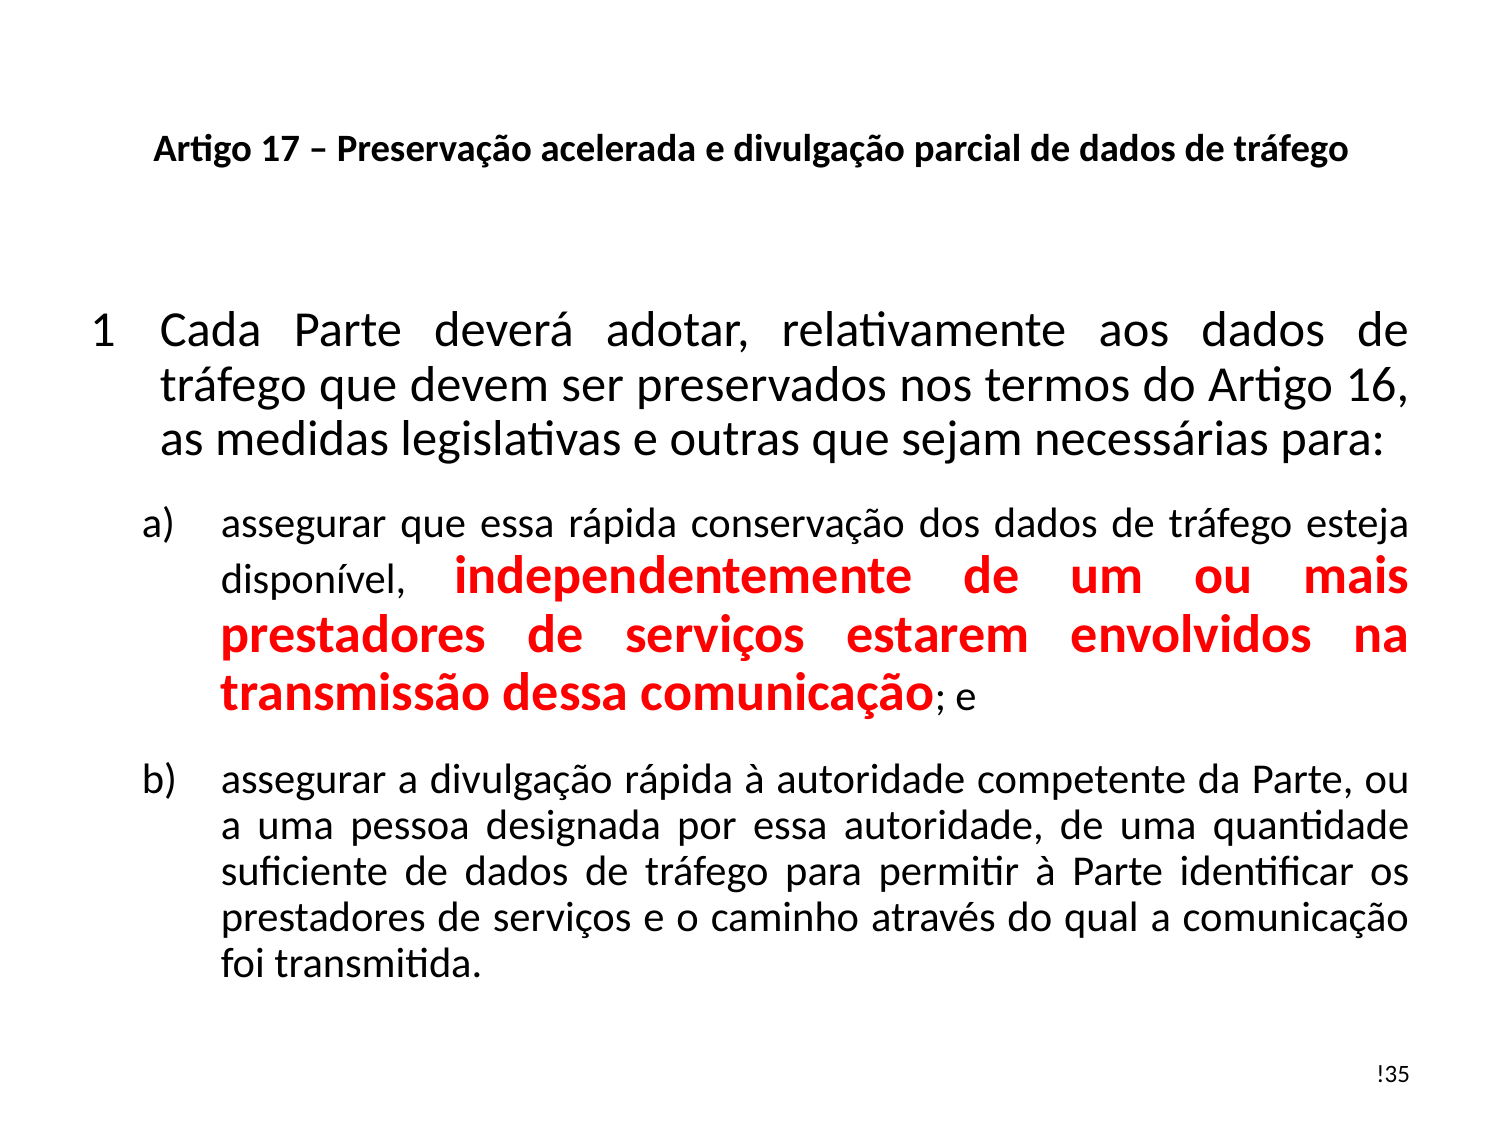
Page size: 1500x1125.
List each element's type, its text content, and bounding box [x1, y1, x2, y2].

list Cada Parte deverá adotar, relativamente aos dados de tráfego que devem ser preservados nos termos do Artigo 16, as medidas legislativas e outras que sejam necessárias para: assegurar que essa rápida conservação dos dados de tráfego esteja disponível, independentemente de um ou mais prestadores de serviços estarem envolvidos na transmissão dessa comunicação; e assegurar a divulgação rápida à autoridade competente da Parte, ou a uma pessoa designada por essa autoridade, de uma quantidade suficiente de dados de tráfego para permitir à Parte identificar os prestadores de serviços e o caminho através do qual a comunicação foi transmitida. [74, 295, 1426, 1053]
title Artigo 17 – Preservação acelerada e divulgação parcial de dados de tráfego [76, 51, 1428, 240]
slide_number !35 [1074, 1042, 1425, 1103]
